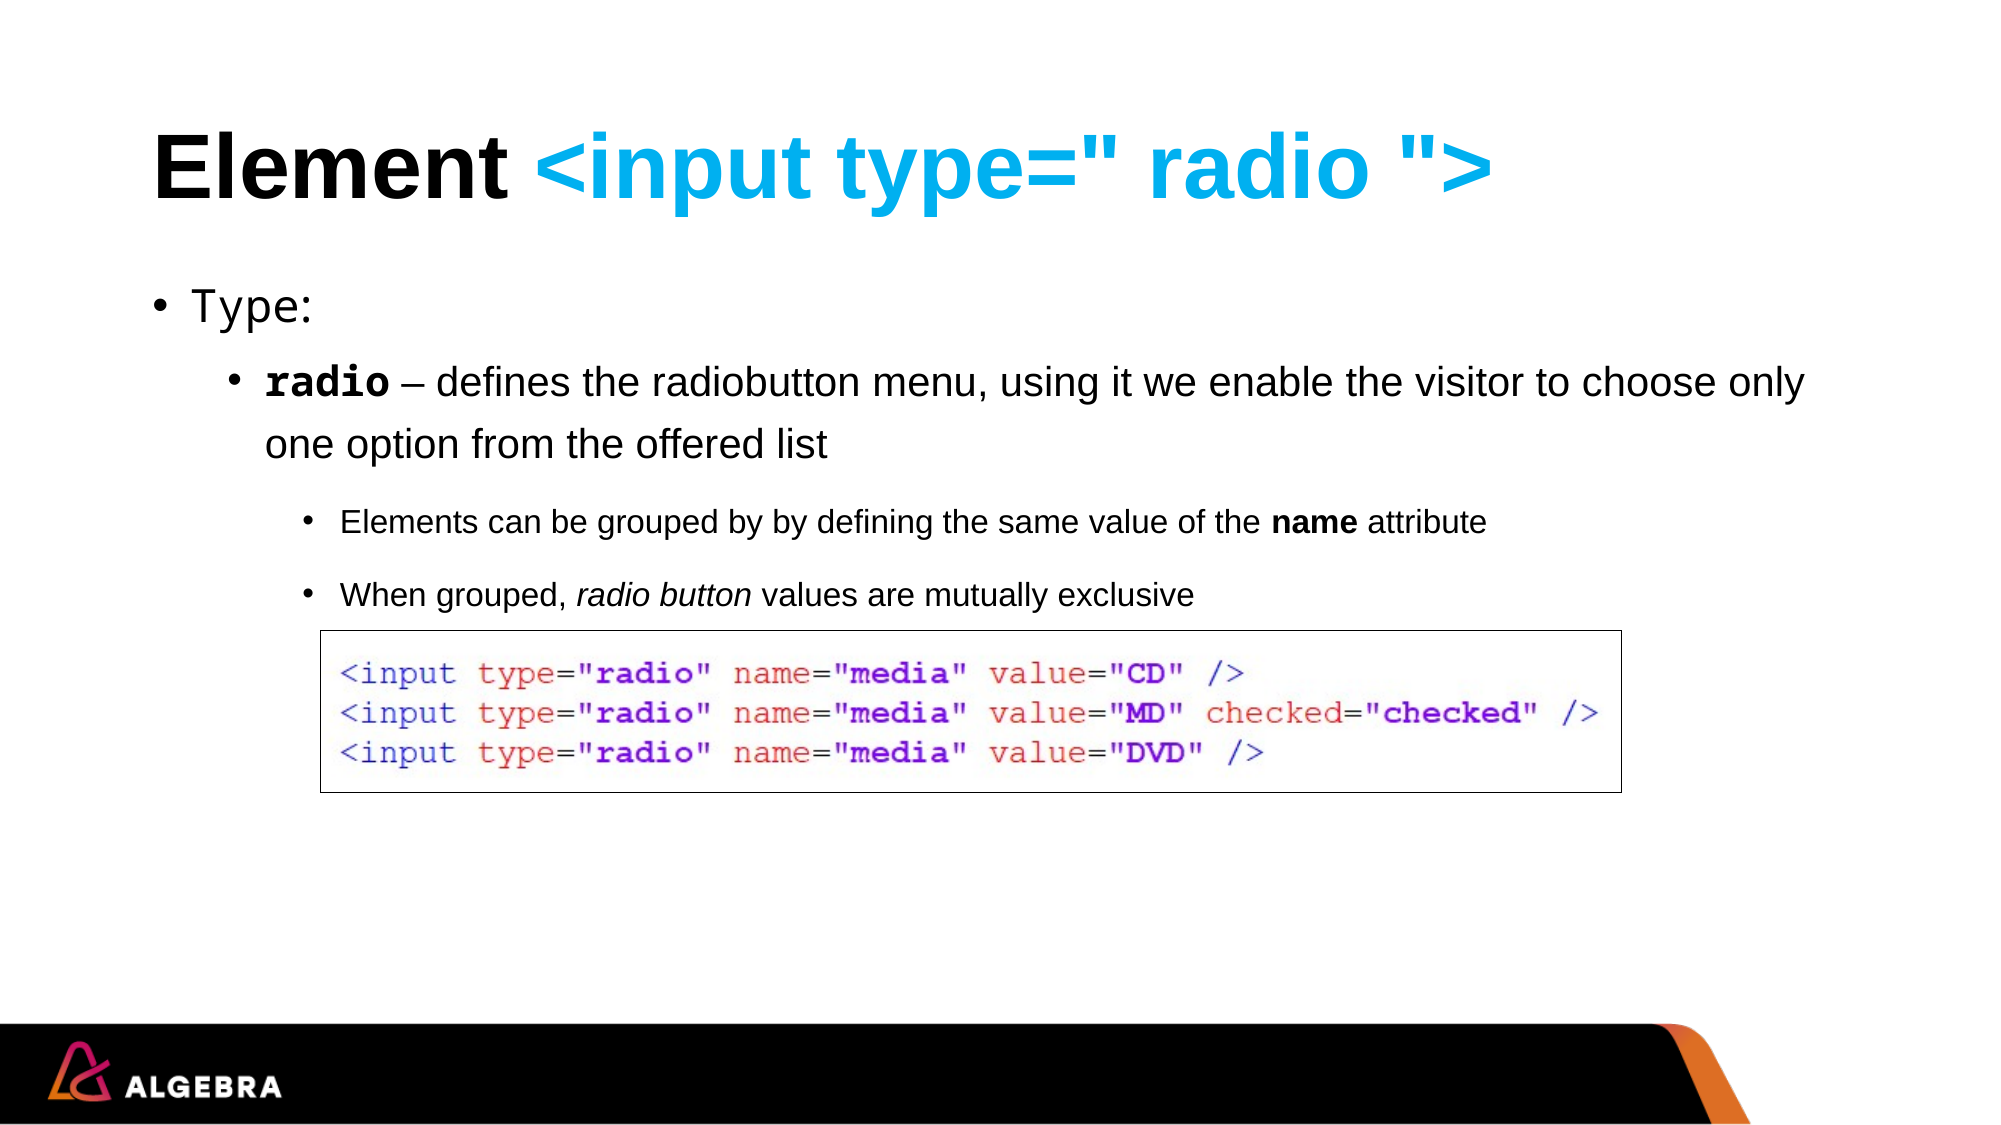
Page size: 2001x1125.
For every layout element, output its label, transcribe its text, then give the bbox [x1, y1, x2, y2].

list Type: radio – defines the radiobutton menu, using it we enable the visitor to choose only one option from the offered list Elements can be grouped by by defining the same value of the name attribute When grouped, radio button values are mutually exclusive [137, 261, 1863, 1094]
title Element <input type=" radio "> [137, 59, 1863, 261]
picture [0, 1023, 1958, 1125]
picture [320, 630, 1622, 793]
